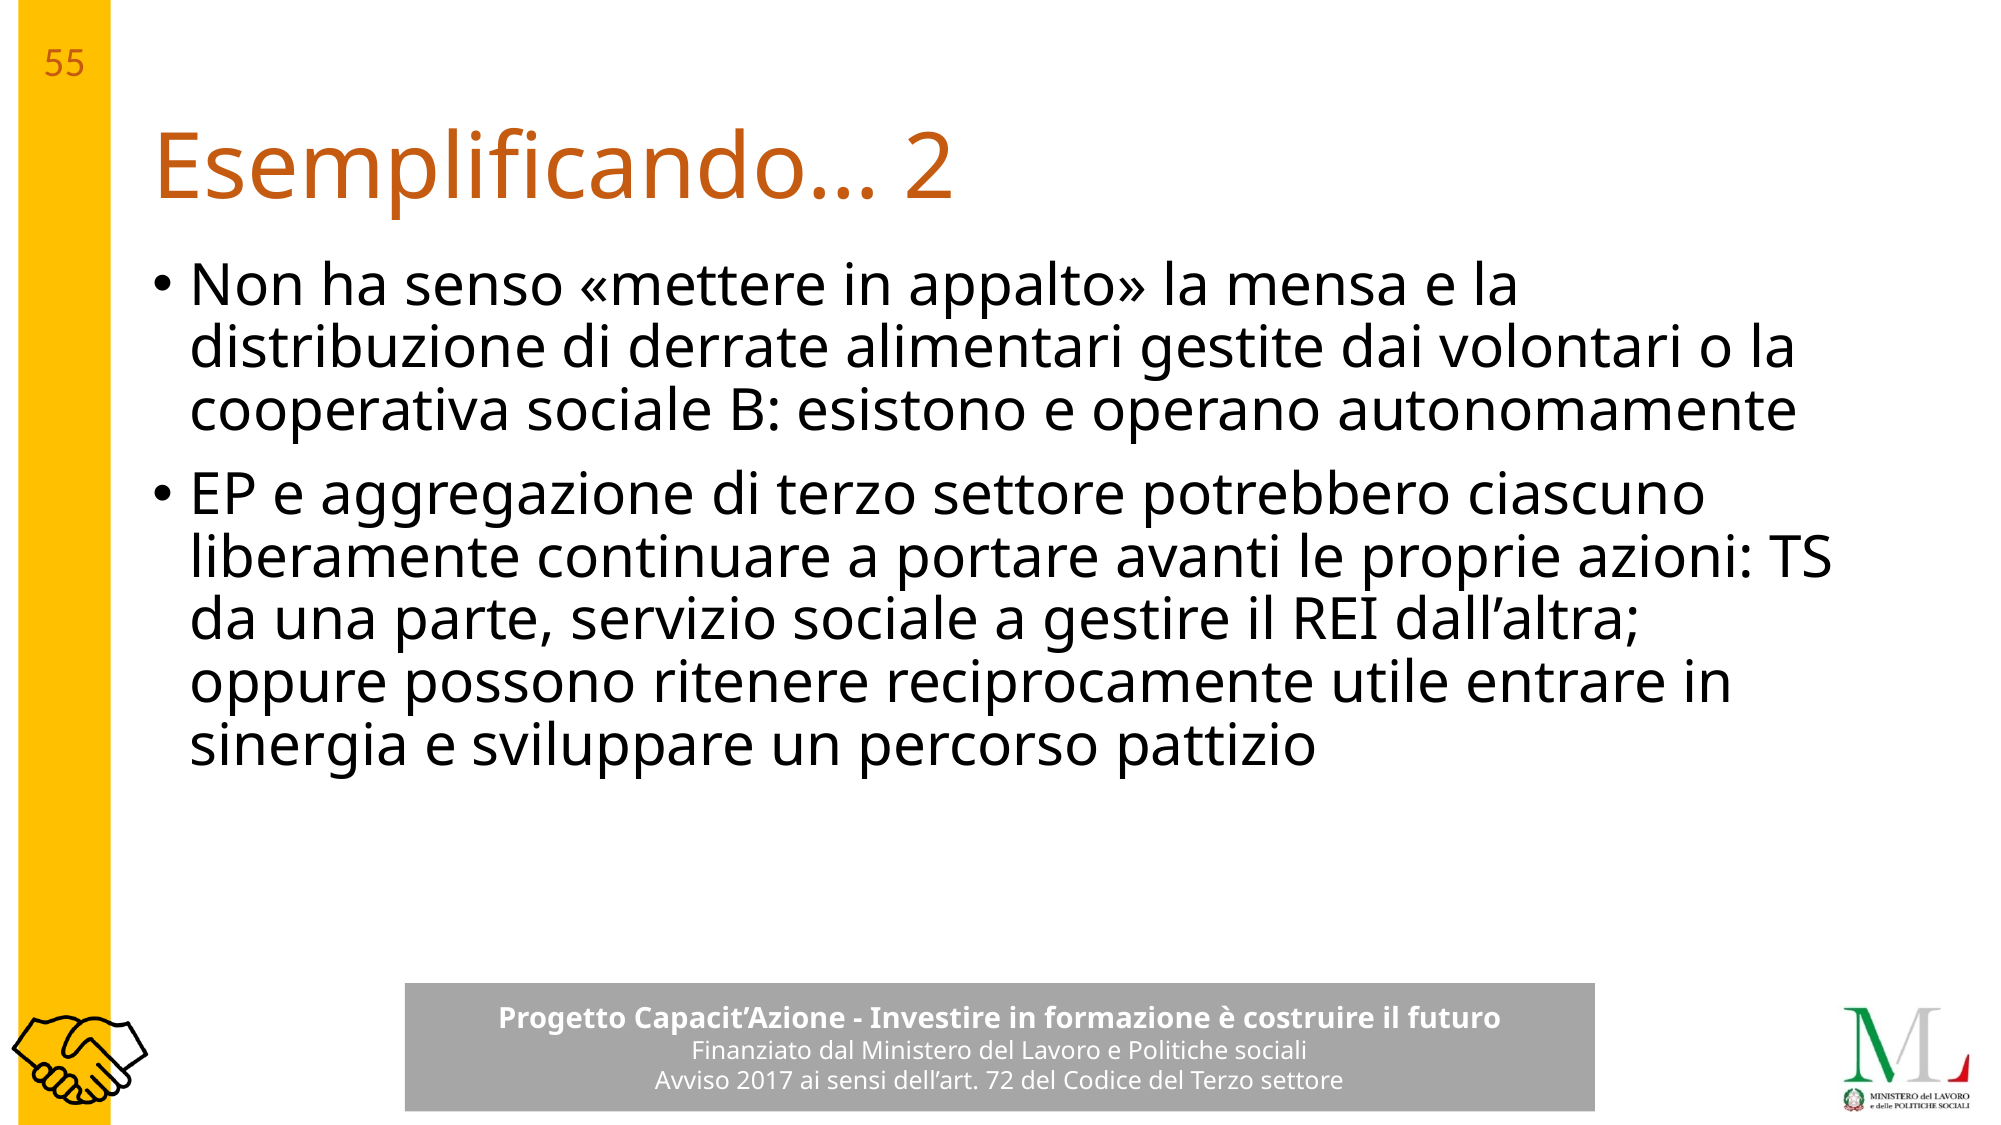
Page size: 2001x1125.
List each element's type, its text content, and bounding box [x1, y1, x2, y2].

picture [10, 1009, 149, 1109]
title Esemplificando… 2 [137, 59, 1863, 247]
slide_number 55 [1911, 1057, 1995, 1118]
list Non ha senso «mettere in appalto» la mensa e la distribuzione di derrate alimentari gestite dai volontari o la cooperativa sociale B: esistono e operano autonomamente EP e aggregazione di terzo settore potrebbero ciascuno liberamente continuare a portare avanti le proprie azioni: TS da una parte, servizio sociale a gestire il REI dall’altra; oppure possono ritenere reciprocamente utile entrare in sinergia e sviluppare un percorso pattizio [137, 247, 1863, 1106]
picture [1826, 1006, 1987, 1112]
